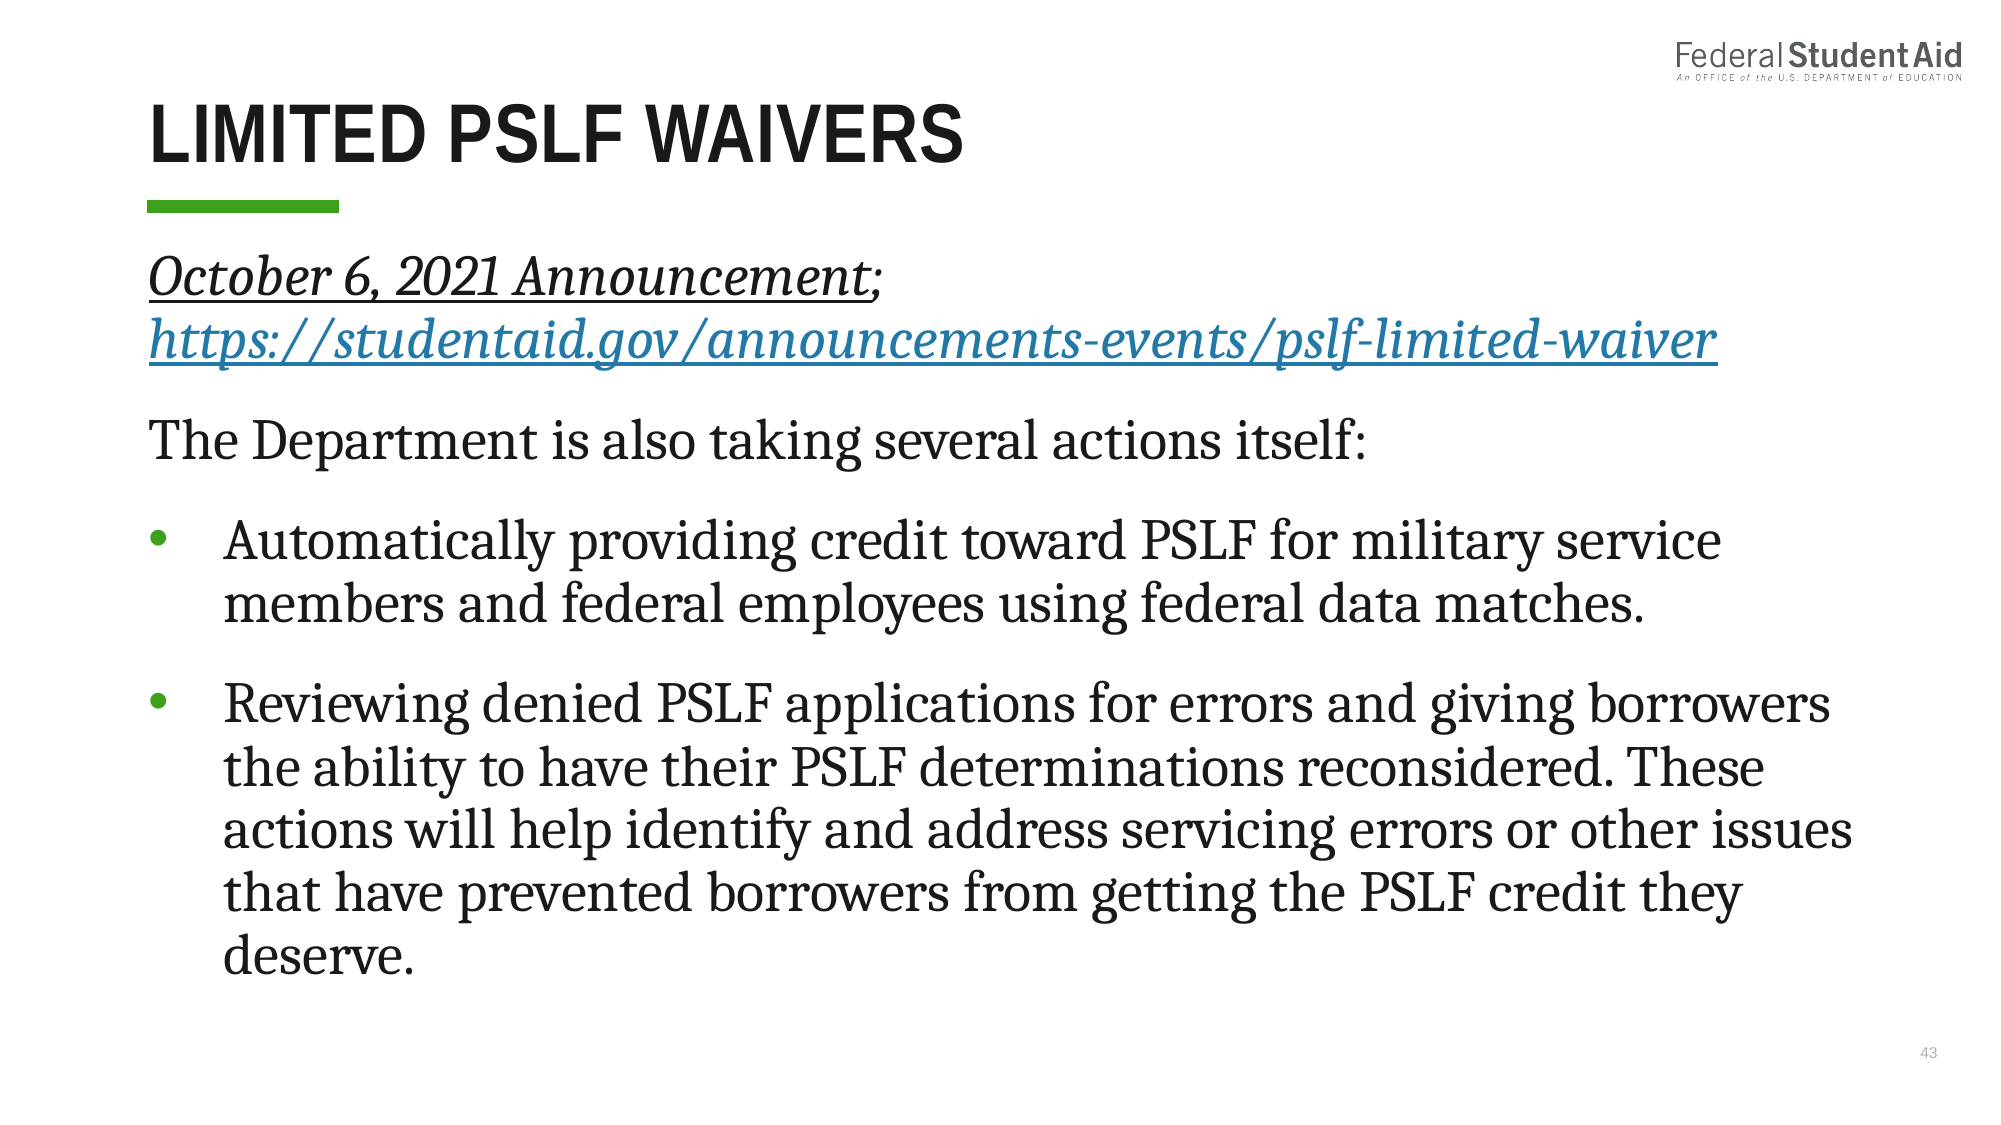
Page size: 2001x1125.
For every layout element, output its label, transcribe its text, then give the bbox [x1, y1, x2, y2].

slide_number 43 [1920, 1042, 1986, 1094]
title Limited pslf Waivers [149, 57, 1606, 189]
picture [1651, 16, 1986, 106]
list October 6, 2021 Announcement; https://studentaid.gov/announcements-events/pslf-limited-waiver The Department is also taking several actions itself: Automatically providing credit toward PSLF for military service members and federal employees using federal data matches. Reviewing denied PSLF applications for errors and giving borrowers the ability to have their PSLF determinations reconsidered. These actions will help identify and address servicing errors or other issues that have prevented borrowers from getting the PSLF credit they deserve. [133, 237, 1921, 1026]
